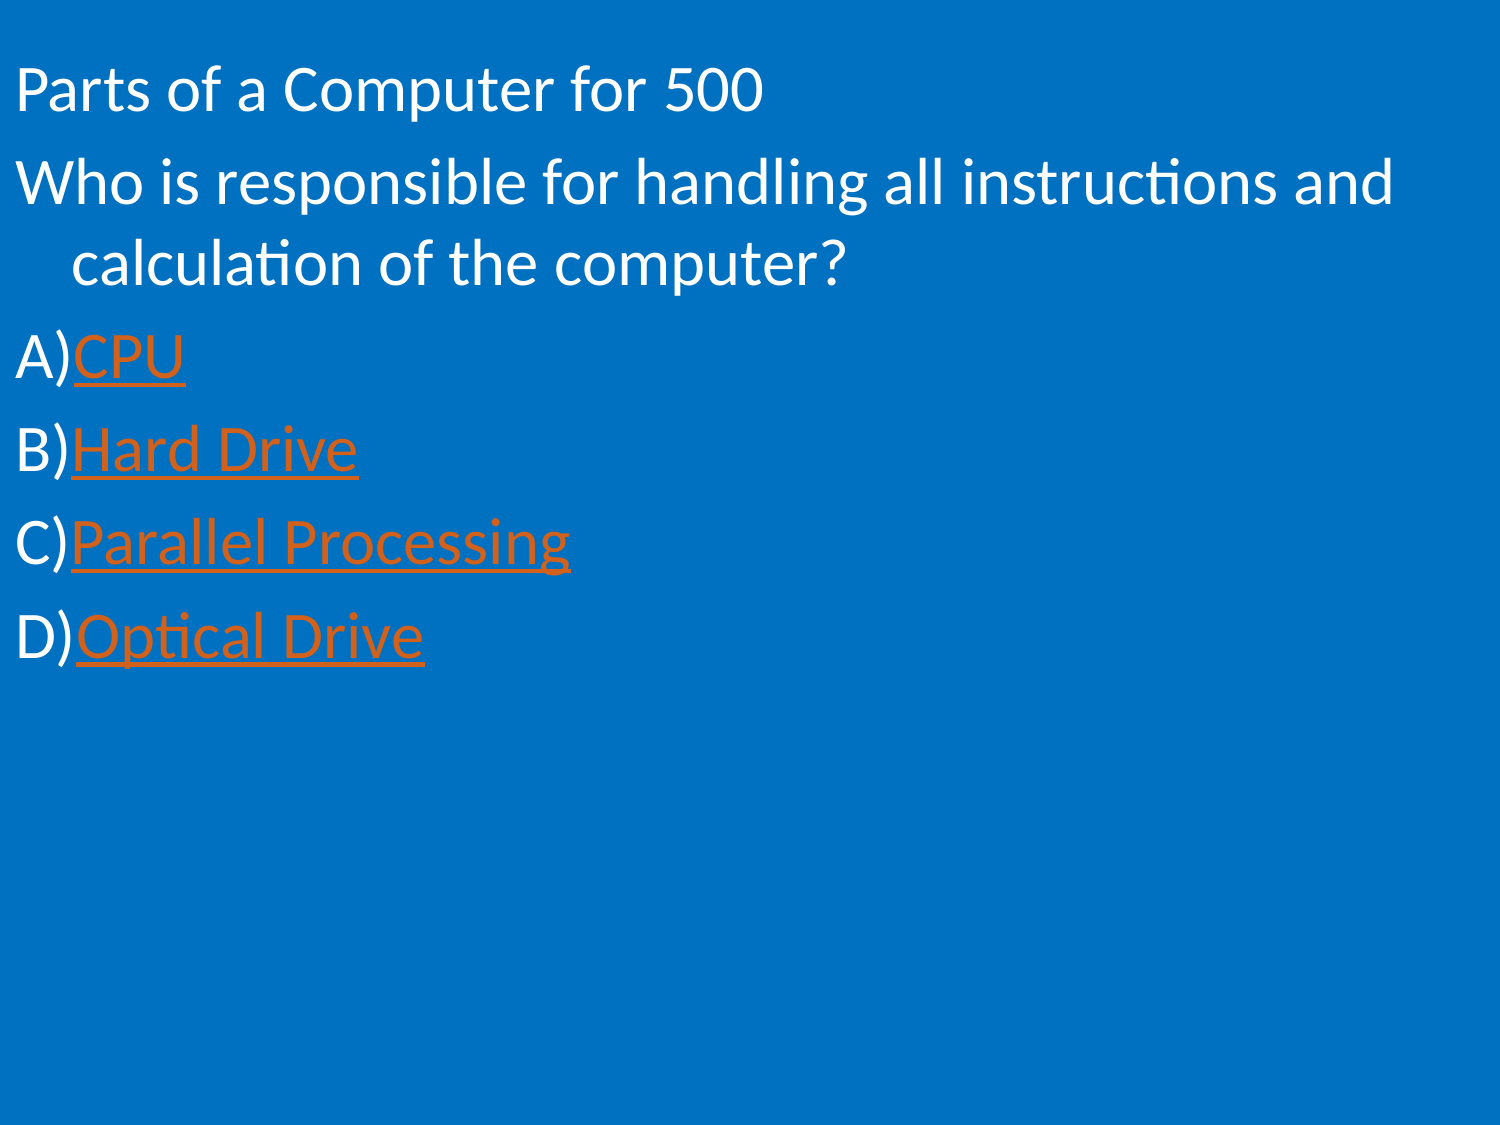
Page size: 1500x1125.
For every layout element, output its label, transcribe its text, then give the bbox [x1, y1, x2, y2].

list Parts of a Computer for 500 Who is responsible for handling all instructions and calculation of the computer? A)CPU B)Hard Drive C)Parallel Processing D)Optical Drive [0, 37, 1425, 1005]
